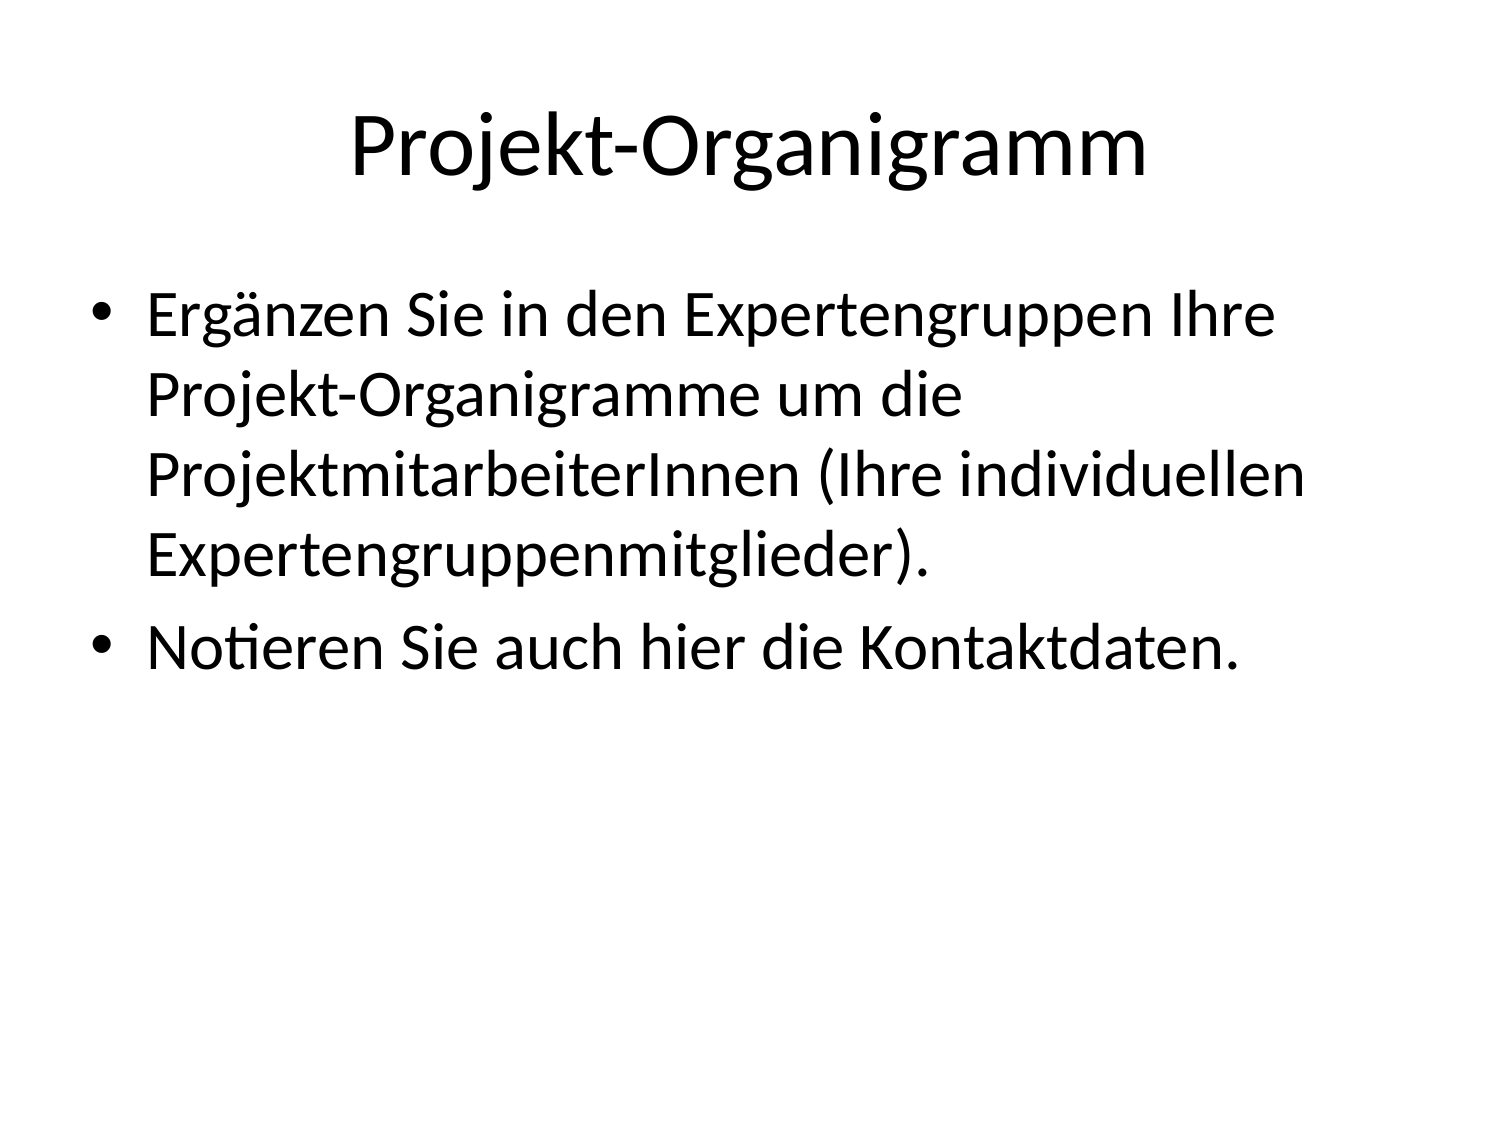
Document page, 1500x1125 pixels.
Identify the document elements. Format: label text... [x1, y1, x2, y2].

list Ergänzen Sie in den Expertengruppen Ihre Projekt-Organigramme um die ProjektmitarbeiterInnen (Ihre individuellen Expertengruppenmitglieder). Notieren Sie auch hier die Kontaktdaten. [75, 262, 1425, 1005]
title Projekt-Organigramm [75, 45, 1425, 233]
